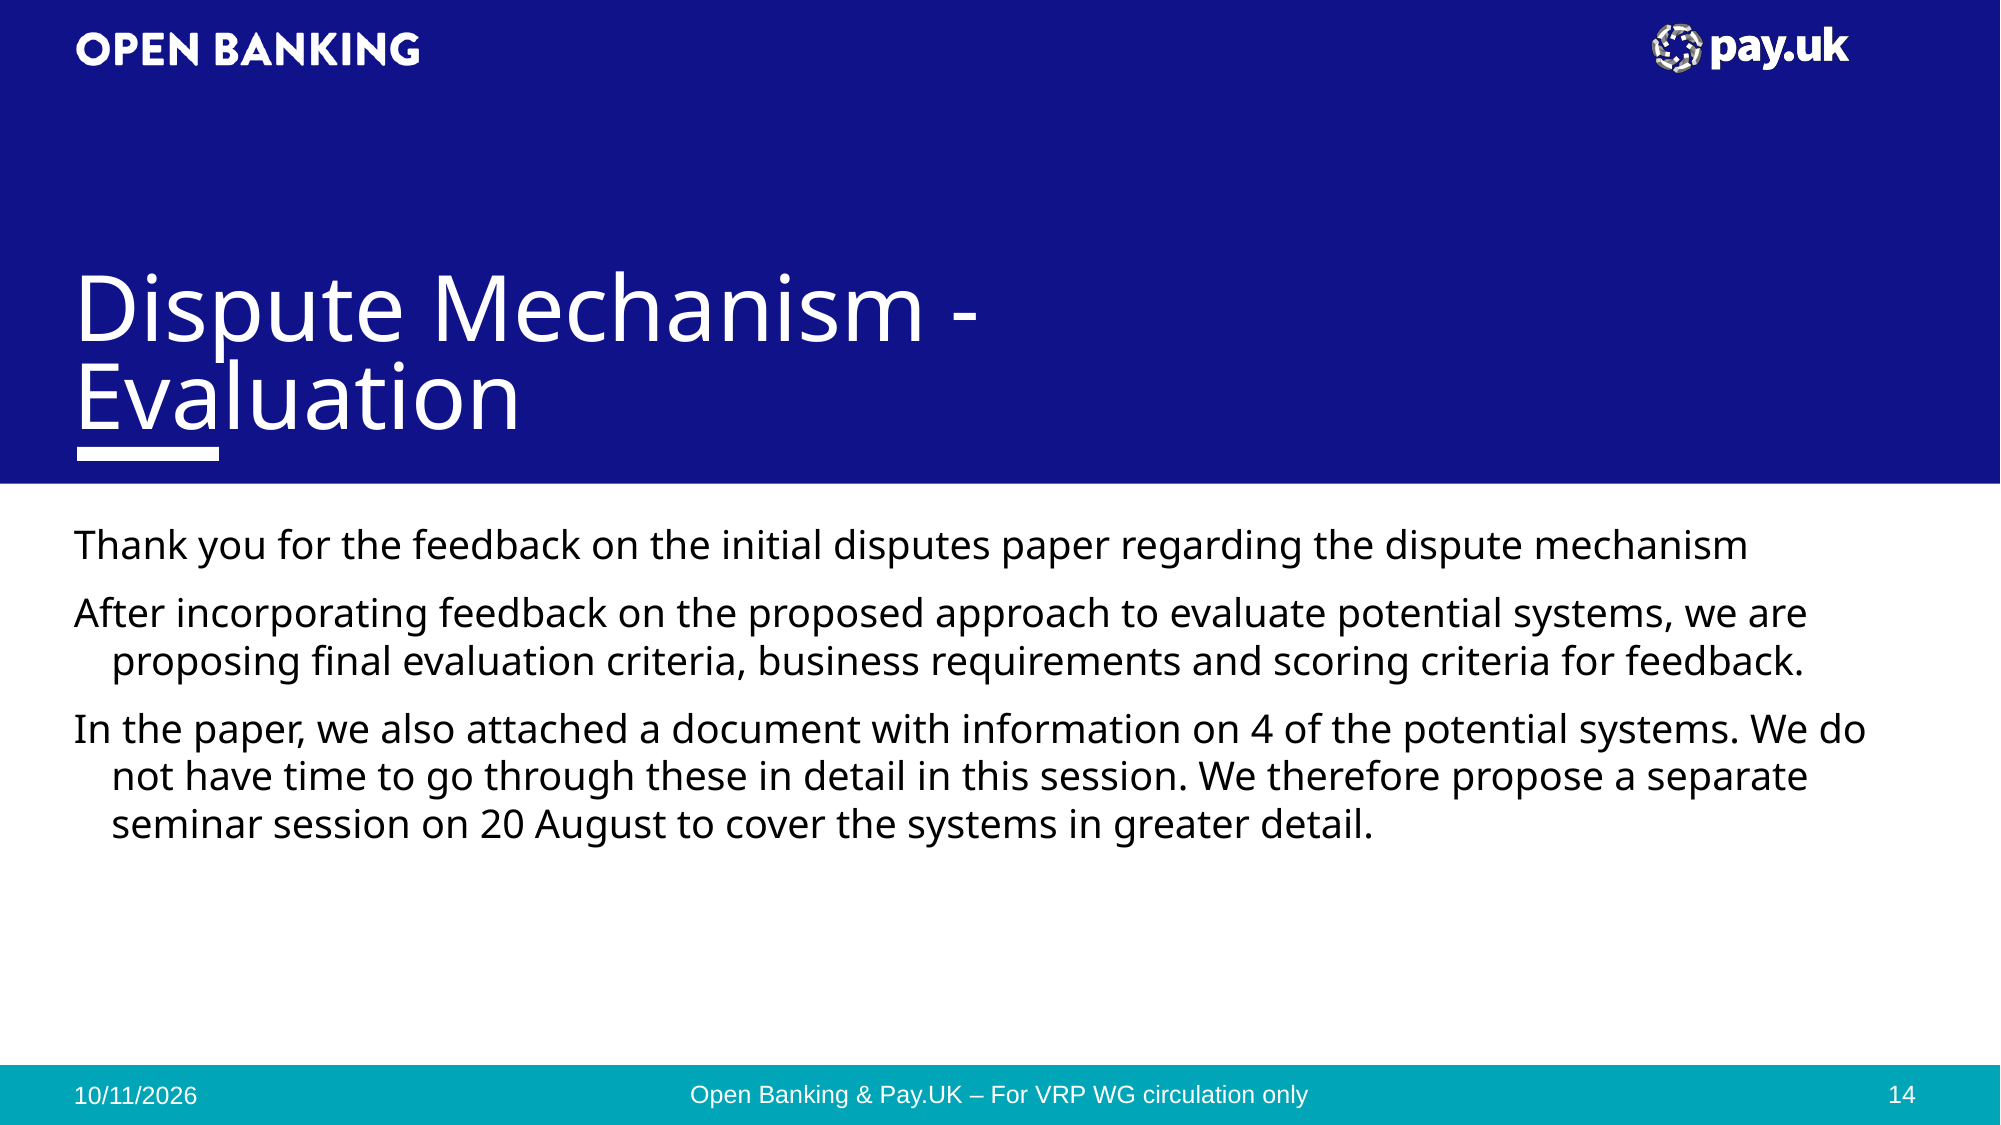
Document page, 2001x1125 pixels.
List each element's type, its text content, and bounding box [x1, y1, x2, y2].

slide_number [59, 1065, 509, 1125]
picture [43, 0, 452, 97]
picture [1644, 12, 1856, 78]
list Thank you for the feedback on the initial disputes paper regarding the dispute mechanism After incorporating feedback on the proposed approach to evaluate potential systems, we are proposing final evaluation criteria, business requirements and scoring criteria for feedback. In the paper, we also attached a document with information on 4 of the potential systems. We do not have time to go through these in detail in this session. We therefore propose a separate seminar session on 20 August to cover the systems in greater detail. [59, 512, 1932, 1017]
footer Open Banking & Pay.UK – For VRP WG circulation only [662, 1064, 1338, 1124]
title Dispute Mechanism - Evaluation [59, 163, 1000, 455]
slide_number 14 [1412, 1064, 1932, 1124]
